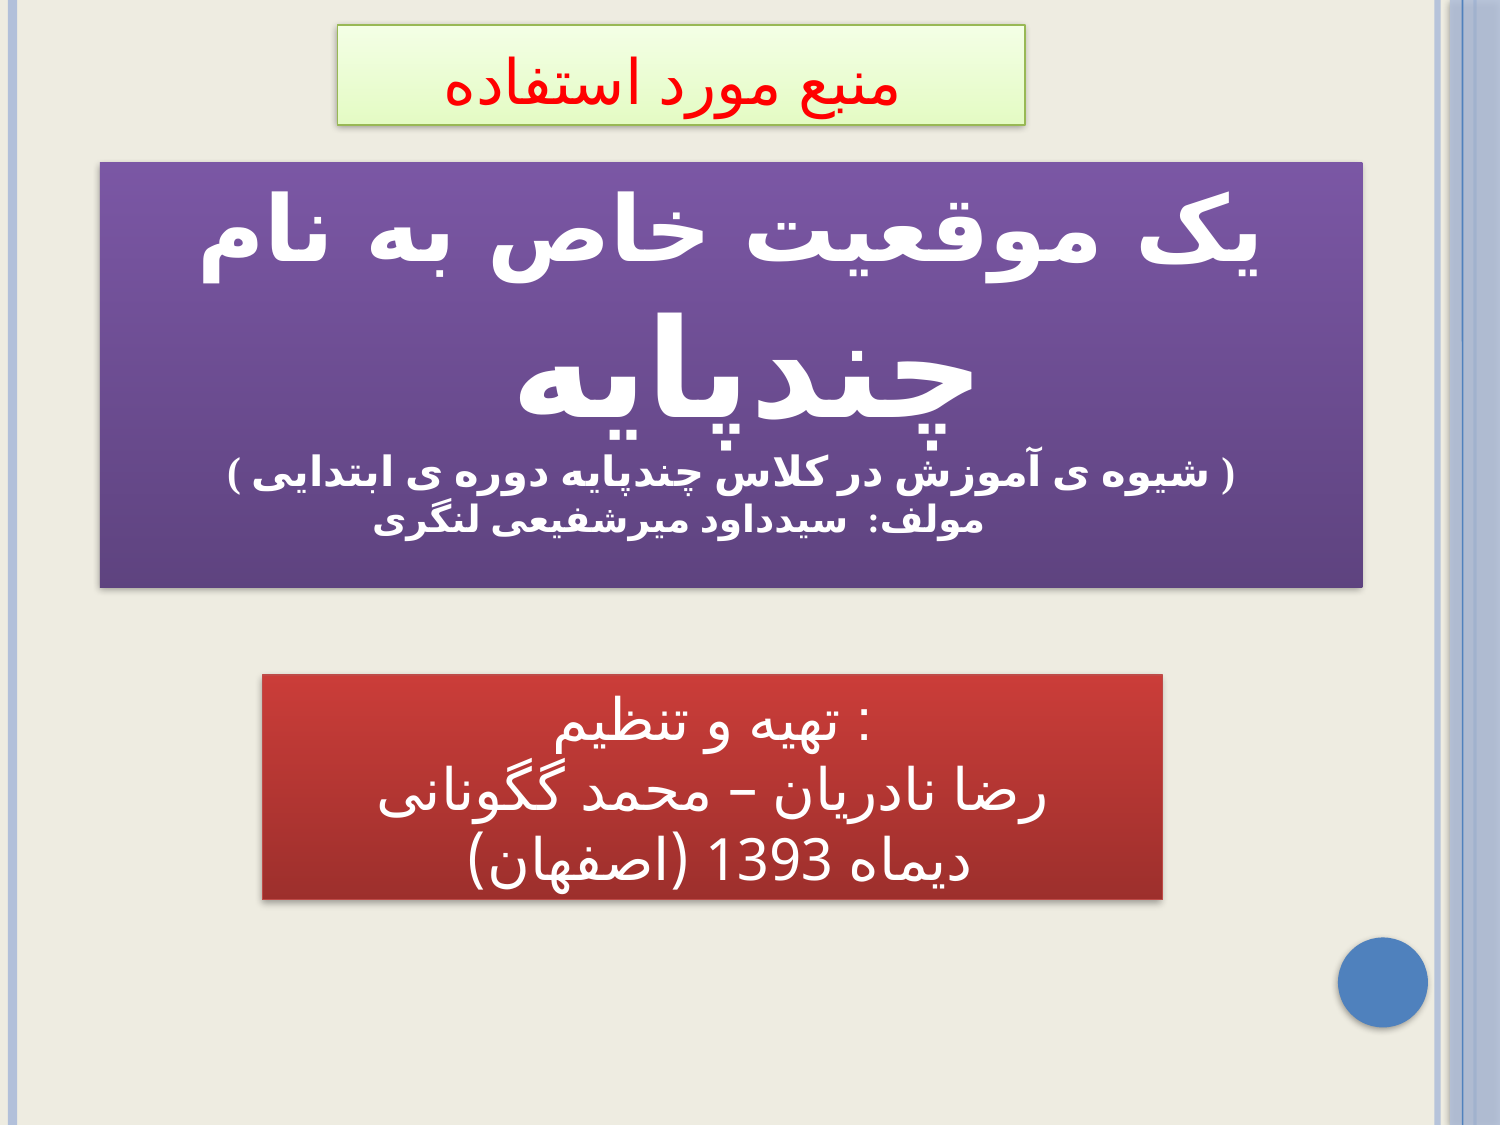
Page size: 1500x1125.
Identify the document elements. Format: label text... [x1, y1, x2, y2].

text_box تهیه و تنظیم : رضا نادریان – محمد گگونانی دیماه 1393 (اصفهان) [262, 674, 1163, 900]
text_box یک موقعیت خاص به نام چندپایه ( شیوه ی آموزش در کلاس چندپایه دوره ی ابتدایی ) مولف: سیدداود میرشفیعی لنگری [99, 162, 1363, 588]
title منبع مورد استفاده [337, 24, 1026, 126]
